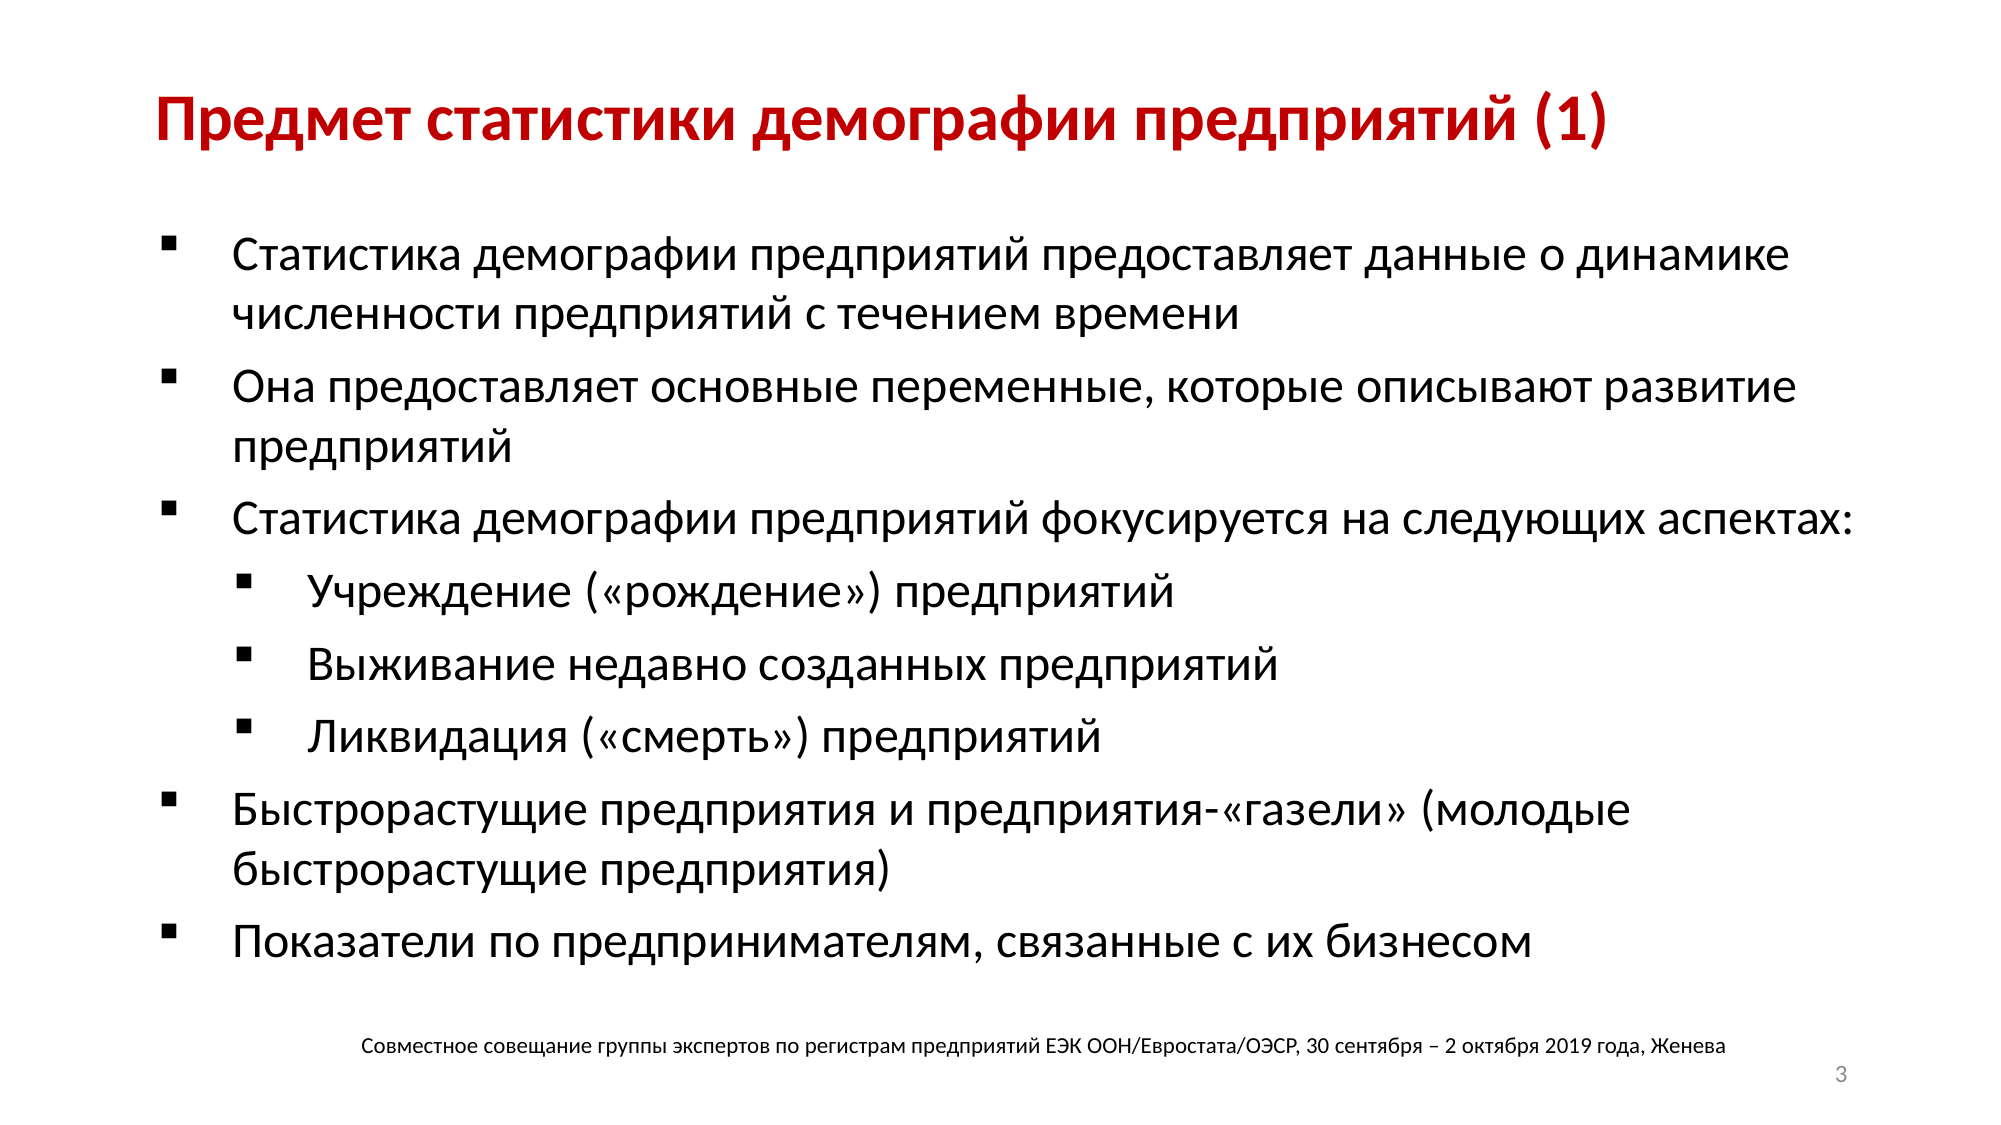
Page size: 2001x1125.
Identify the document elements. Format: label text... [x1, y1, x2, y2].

slide_number 3 [1412, 1075, 1863, 1103]
title Предмет статистики демографии предприятий (1) [140, 71, 1646, 167]
footer Совместное совещание группы экспертов по регистрам предприятий ЕЭК ООН/Евростата/ОЭСР, 30 сентября – 2 октября 2019 года, Женева [137, 1014, 1953, 1075]
text_box Статистика демографии предприятий предоставляет данные о динамике численности предприятий с течением времени Она предоставляет основные переменные, которые описывают развитие предприятий Статистика демографии предприятий фокусируется на следующих аспектах: Учреждение («рождение») предприятий Выживание недавно созданных предприятий Ликвидация («смерть») предприятий Быстрорастущие предприятия и предприятия-«газели» (молодые быстрорастущие предприятия) Показатели по предпринимателям, связанные с их бизнесом [142, 212, 1915, 976]
